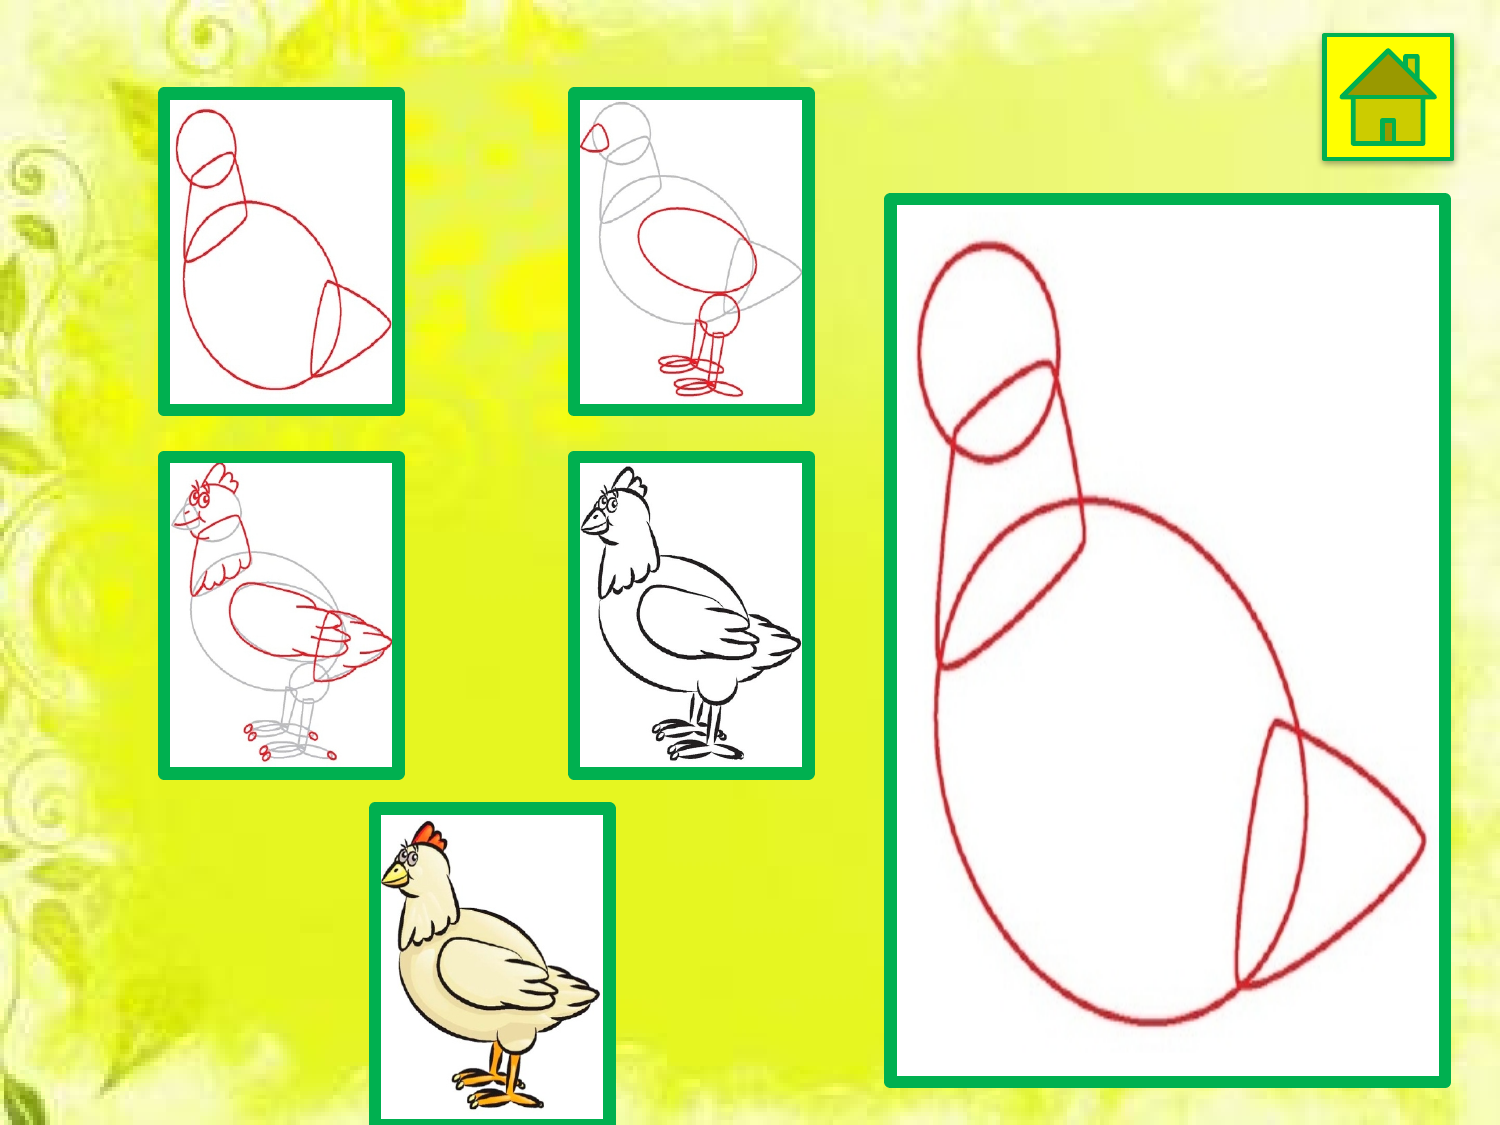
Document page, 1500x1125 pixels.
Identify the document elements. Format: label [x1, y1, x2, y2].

text_box [162, 455, 400, 775]
text_box [1324, 35, 1453, 160]
text_box [162, 92, 400, 412]
text_box [373, 806, 611, 1125]
text_box [572, 92, 811, 412]
text_box [889, 197, 1447, 1084]
picture [0, 0, 1500, 1125]
text_box [572, 455, 811, 775]
